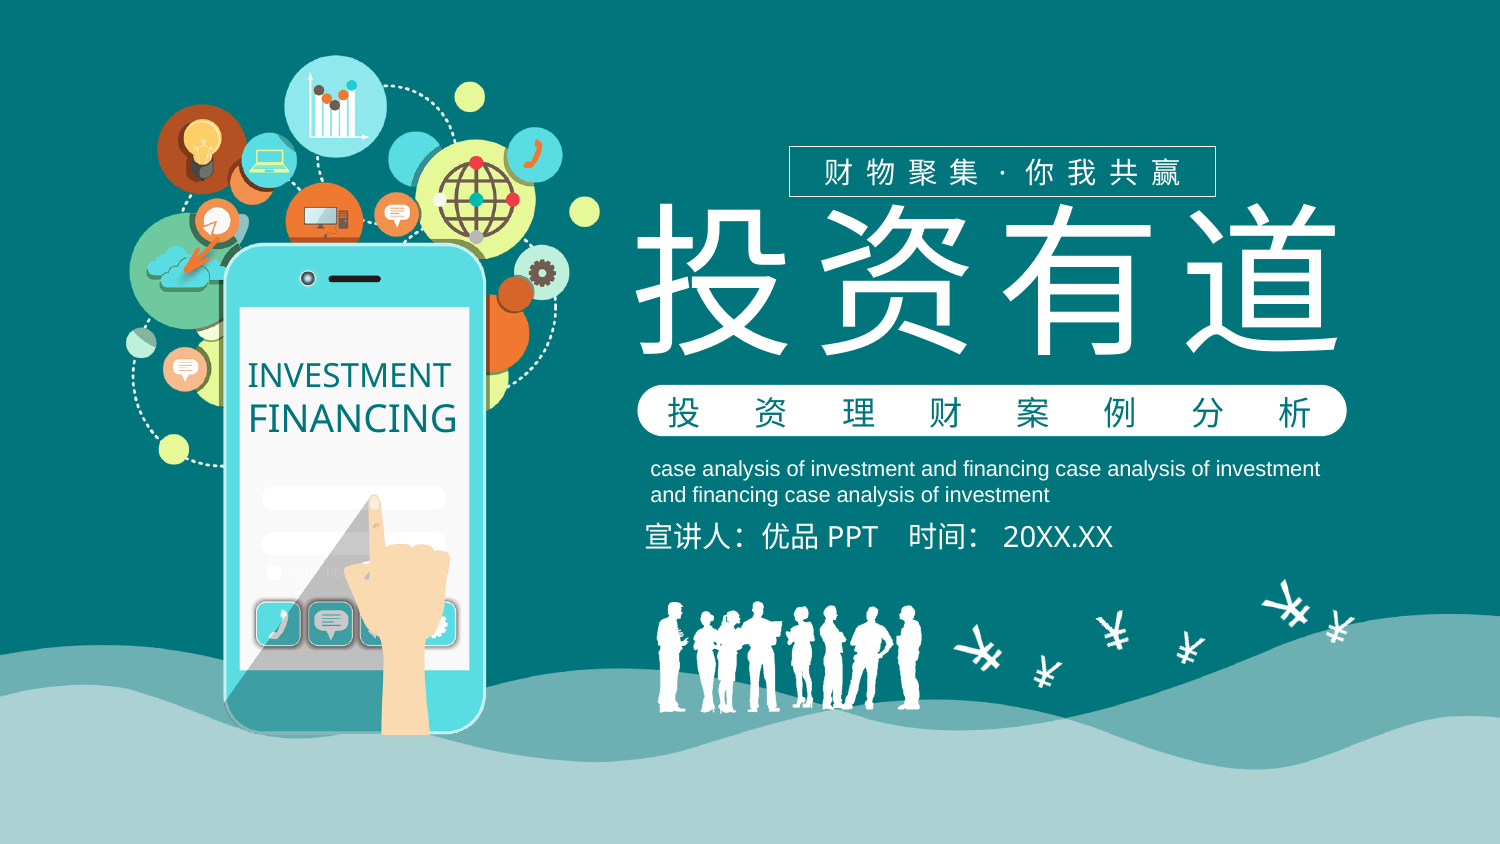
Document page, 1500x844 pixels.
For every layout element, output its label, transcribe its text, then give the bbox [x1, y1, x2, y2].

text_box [615, 146, 1404, 385]
text_box 宣讲人：优品PPT 时间：20XX.XX [648, 514, 1151, 561]
picture [0, 21, 1500, 844]
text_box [648, 385, 1387, 441]
text_box case analysis of investment and financing case analysis of investment and financing case analysis of investment [648, 446, 1343, 514]
